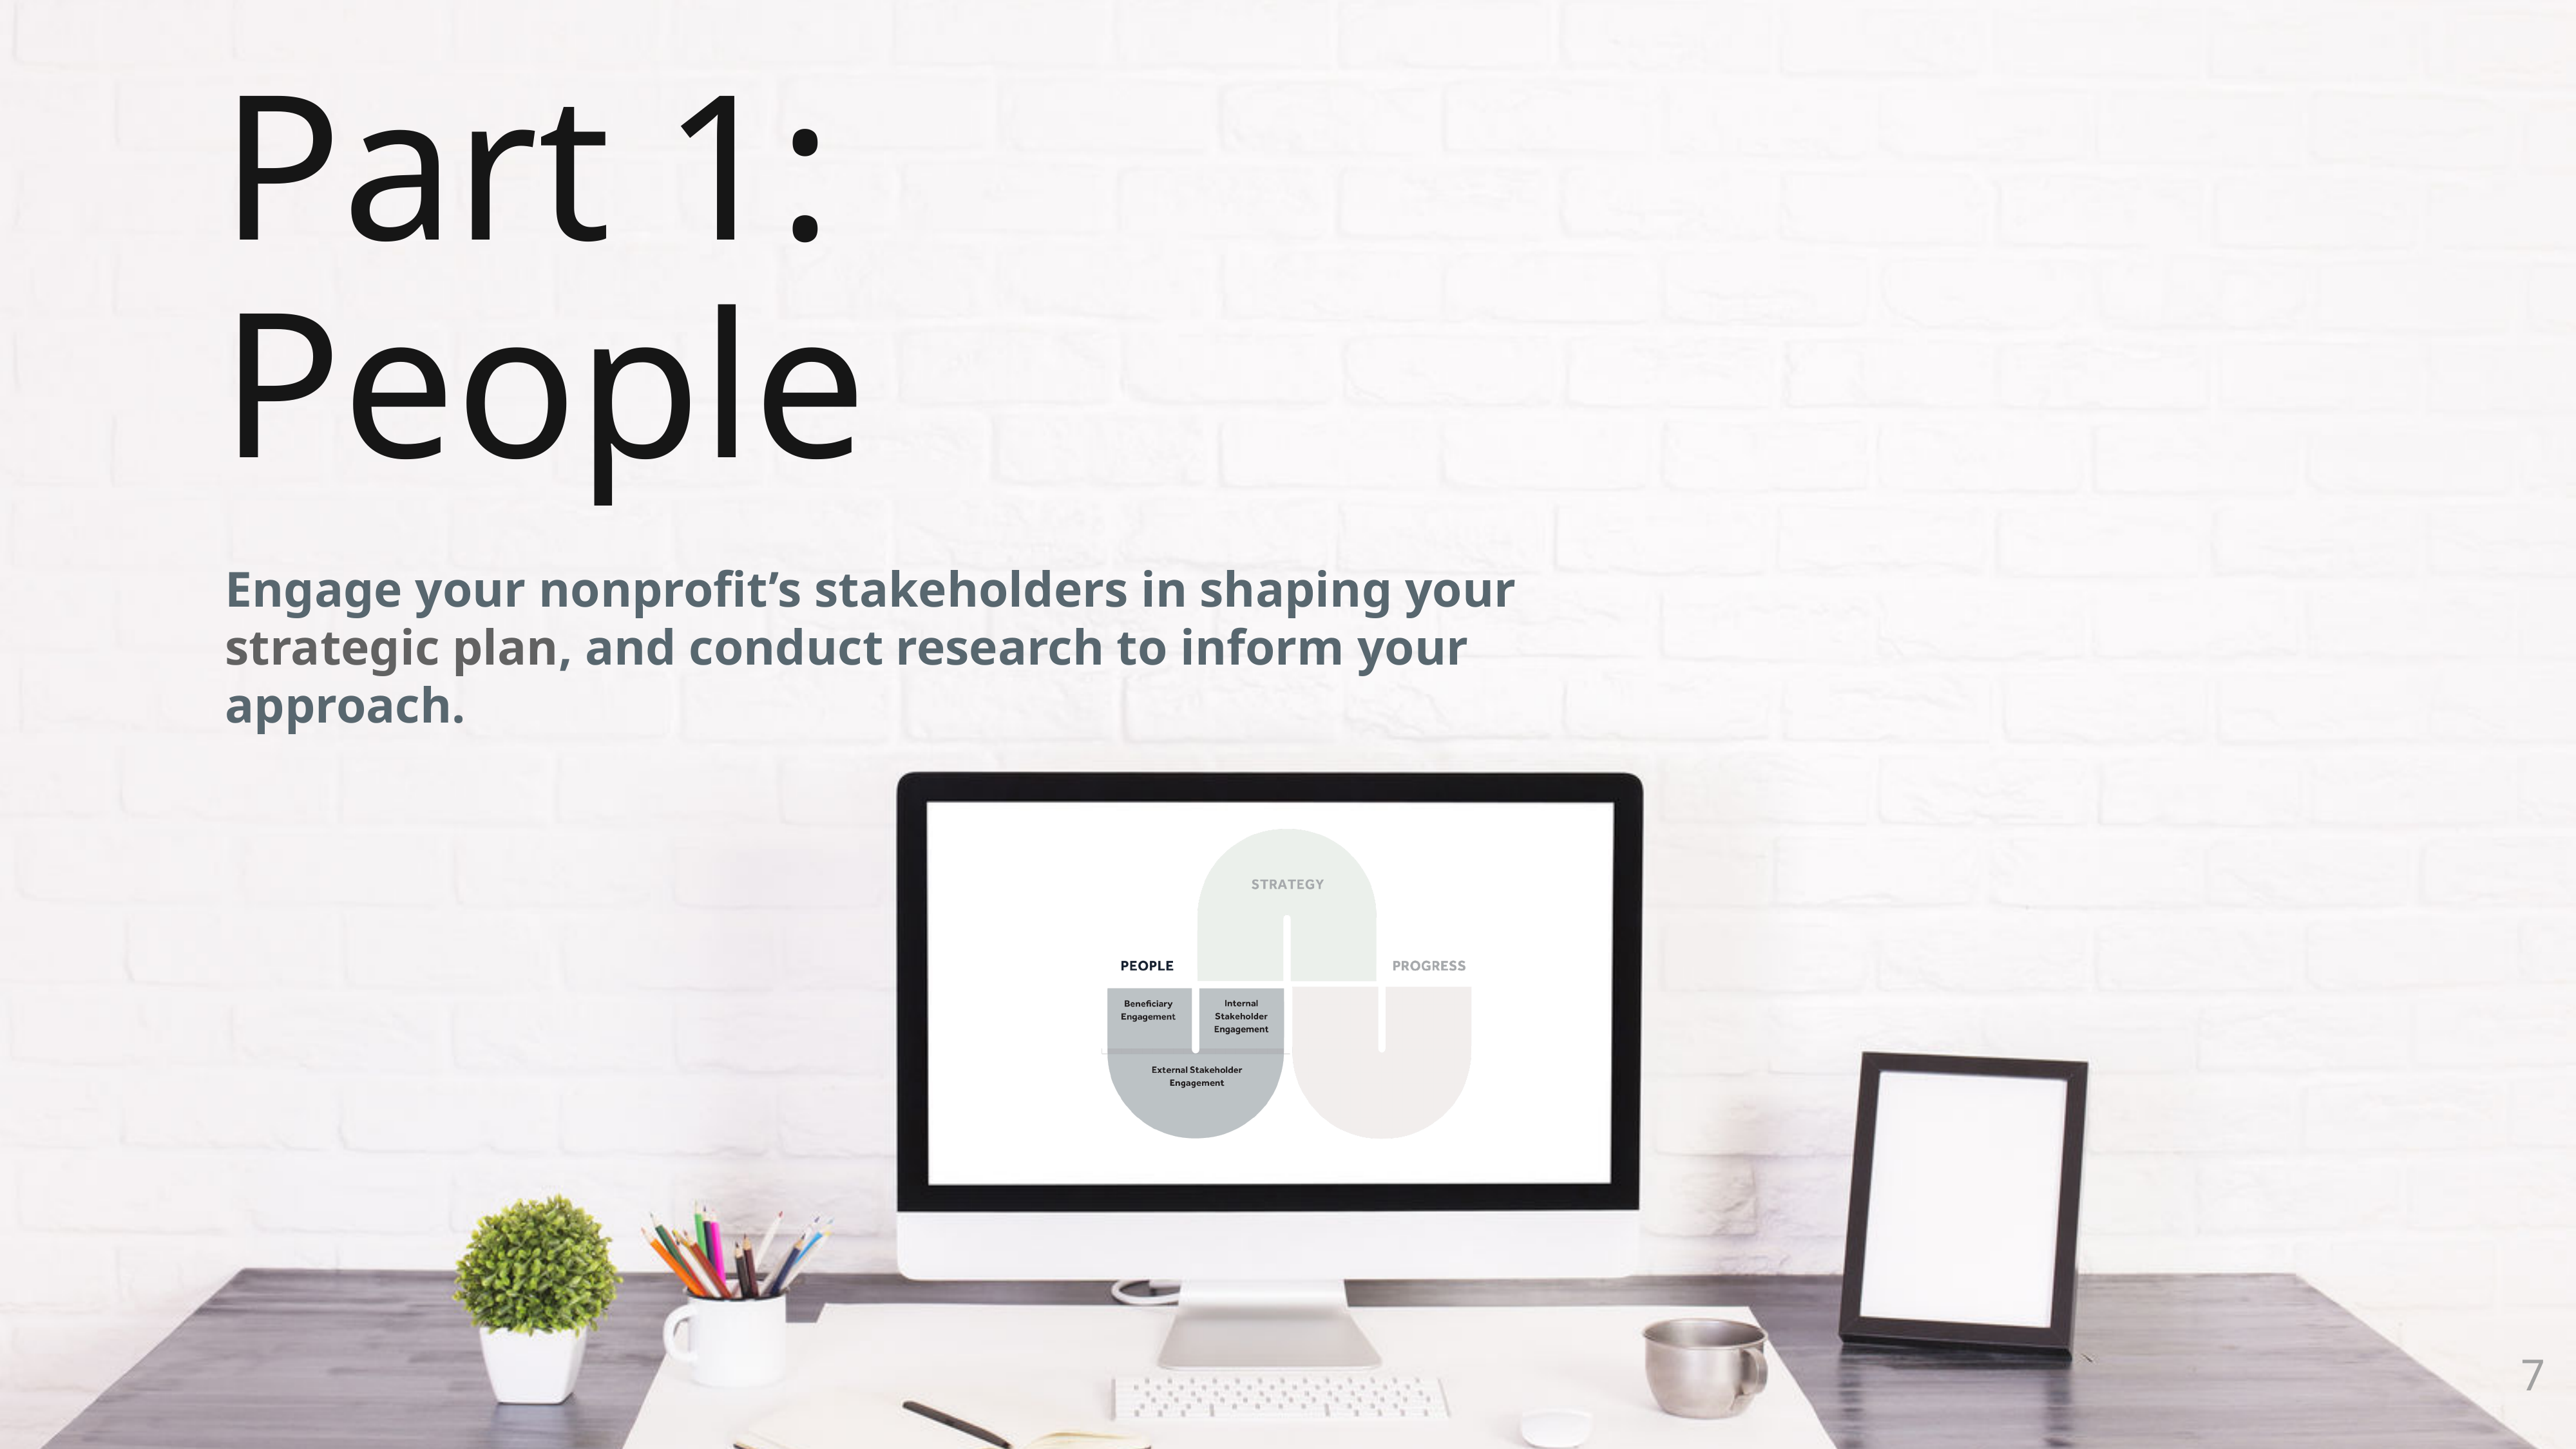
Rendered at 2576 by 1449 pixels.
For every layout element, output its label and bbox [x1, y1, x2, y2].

text_box [215, 61, 2254, 631]
picture [0, 0, 2576, 1449]
